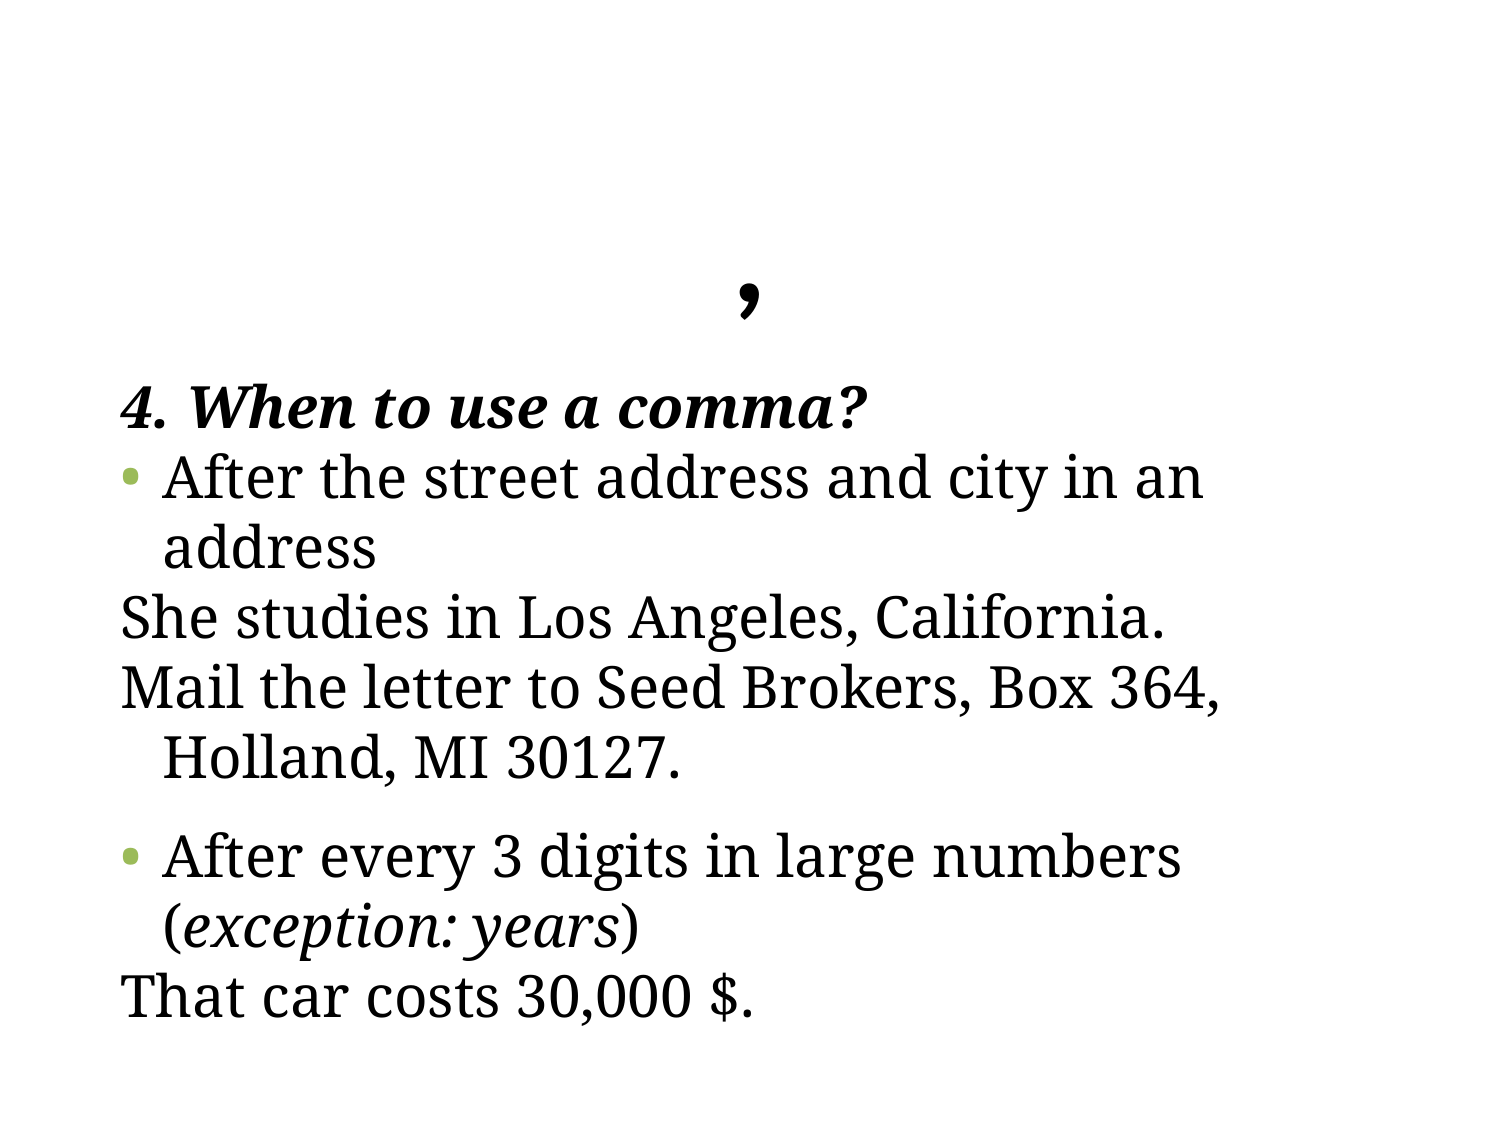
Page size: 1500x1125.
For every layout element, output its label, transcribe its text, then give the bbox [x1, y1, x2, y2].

text_box 4. When to use a comma? After the street address and city in an address She studies in Los Angeles, California. Mail the letter to Seed Brokers, Box 364, Holland, MI 30127. After every 3 digits in large numbers (exception: years) That car costs 30,000 $. [87, 362, 1425, 1037]
title , [75, 162, 1425, 338]
